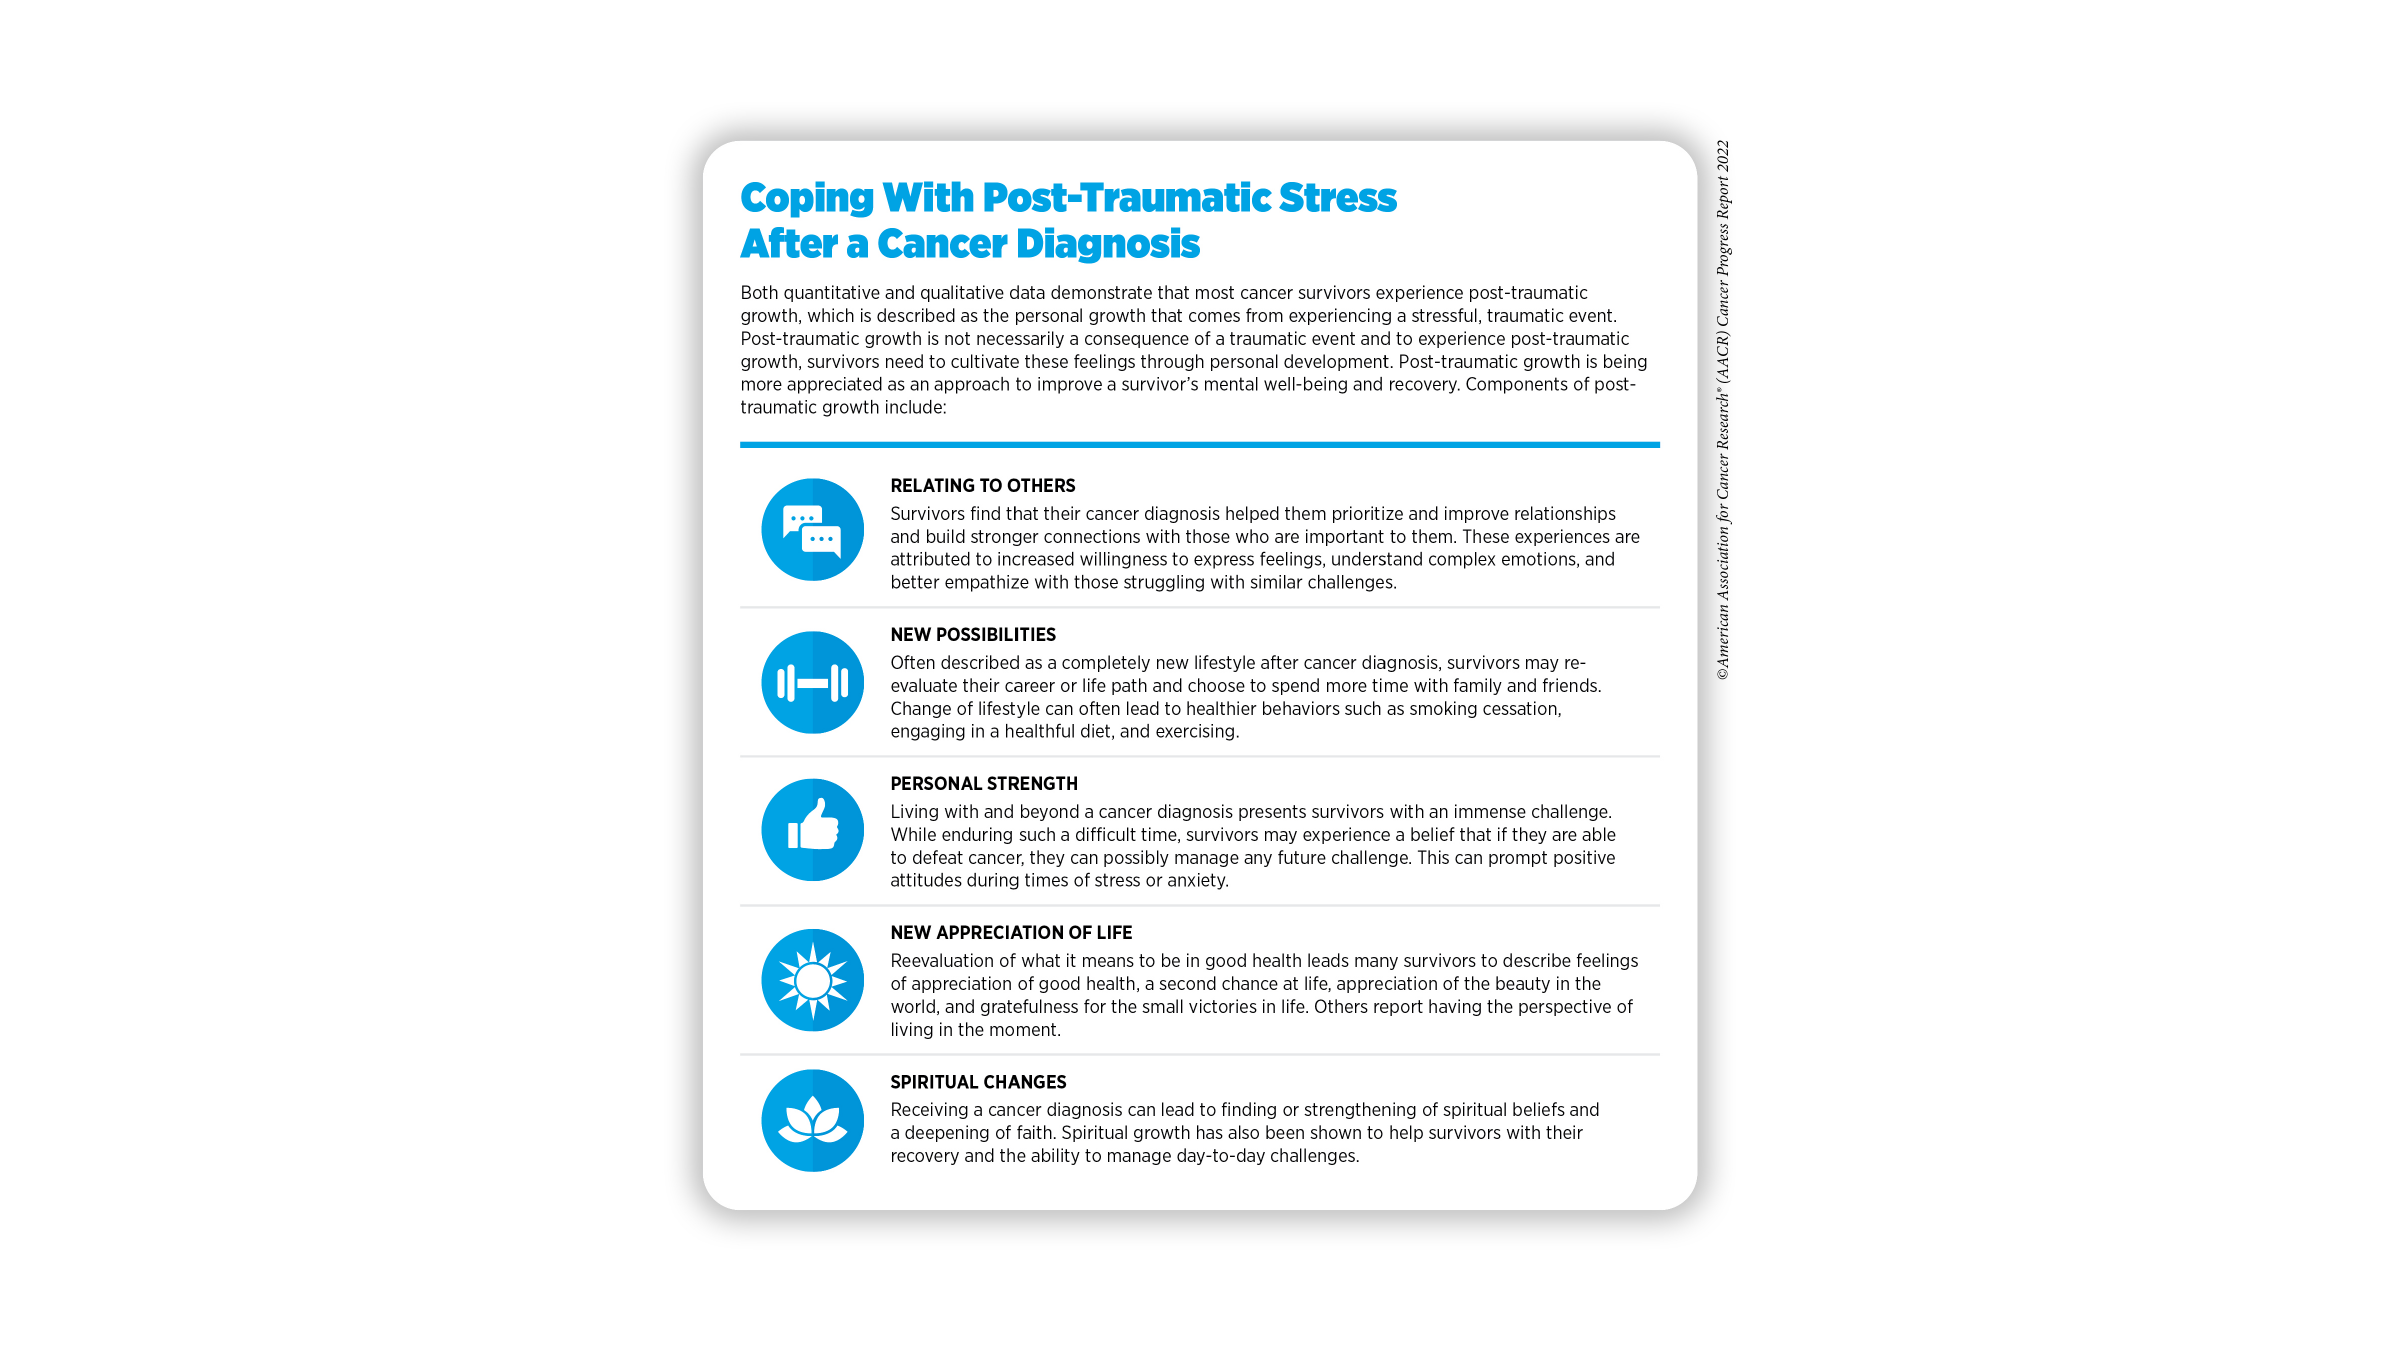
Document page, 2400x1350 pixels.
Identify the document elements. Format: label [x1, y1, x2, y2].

picture [646, 84, 1754, 1266]
